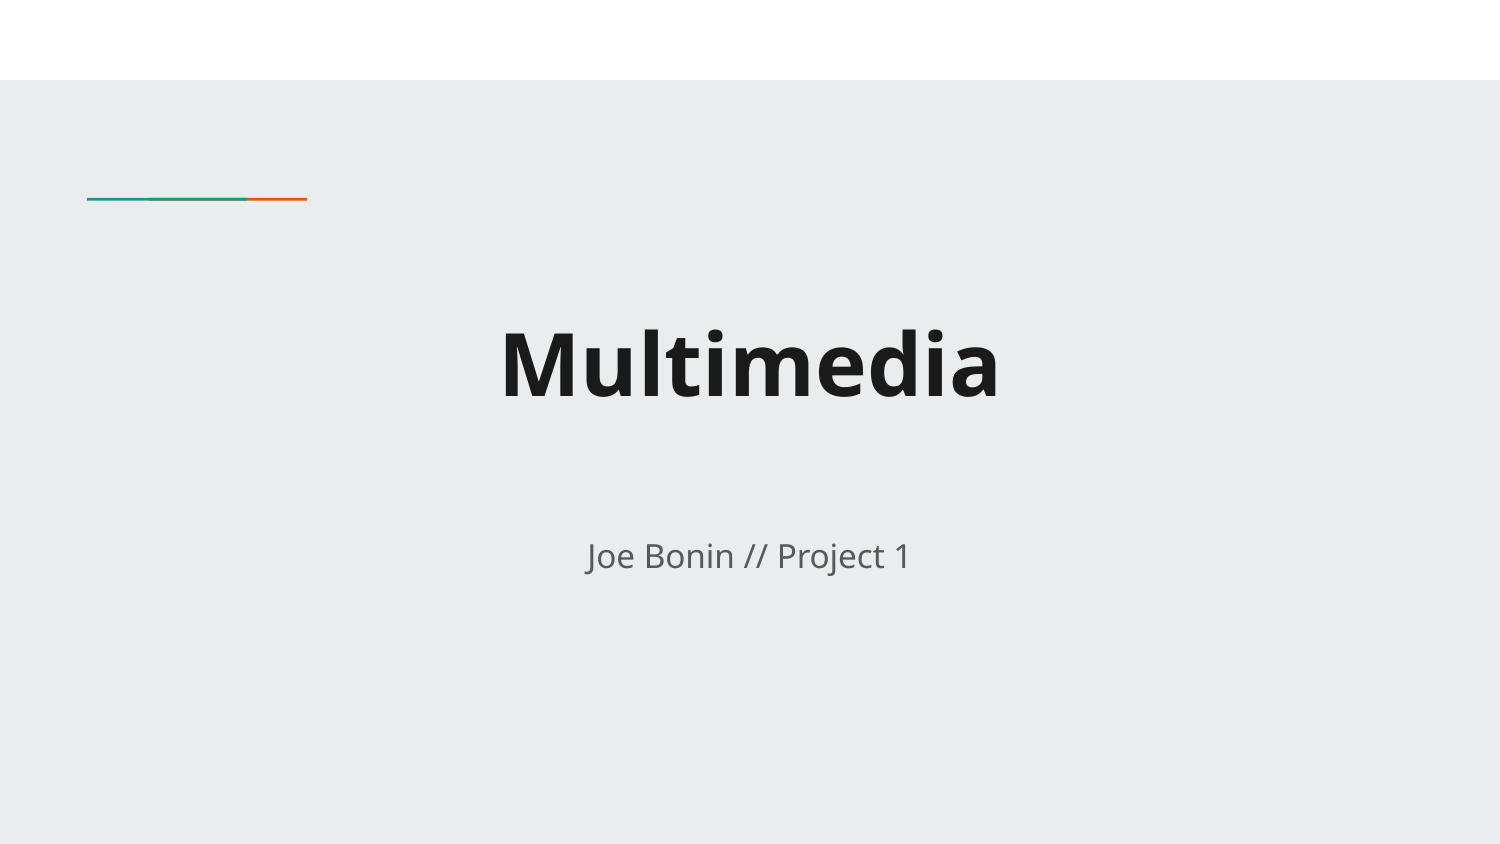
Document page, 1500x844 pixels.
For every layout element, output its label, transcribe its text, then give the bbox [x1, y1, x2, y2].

subtitle Joe Bonin // Project 1 [119, 520, 1381, 610]
title Multimedia [119, 294, 1381, 520]
